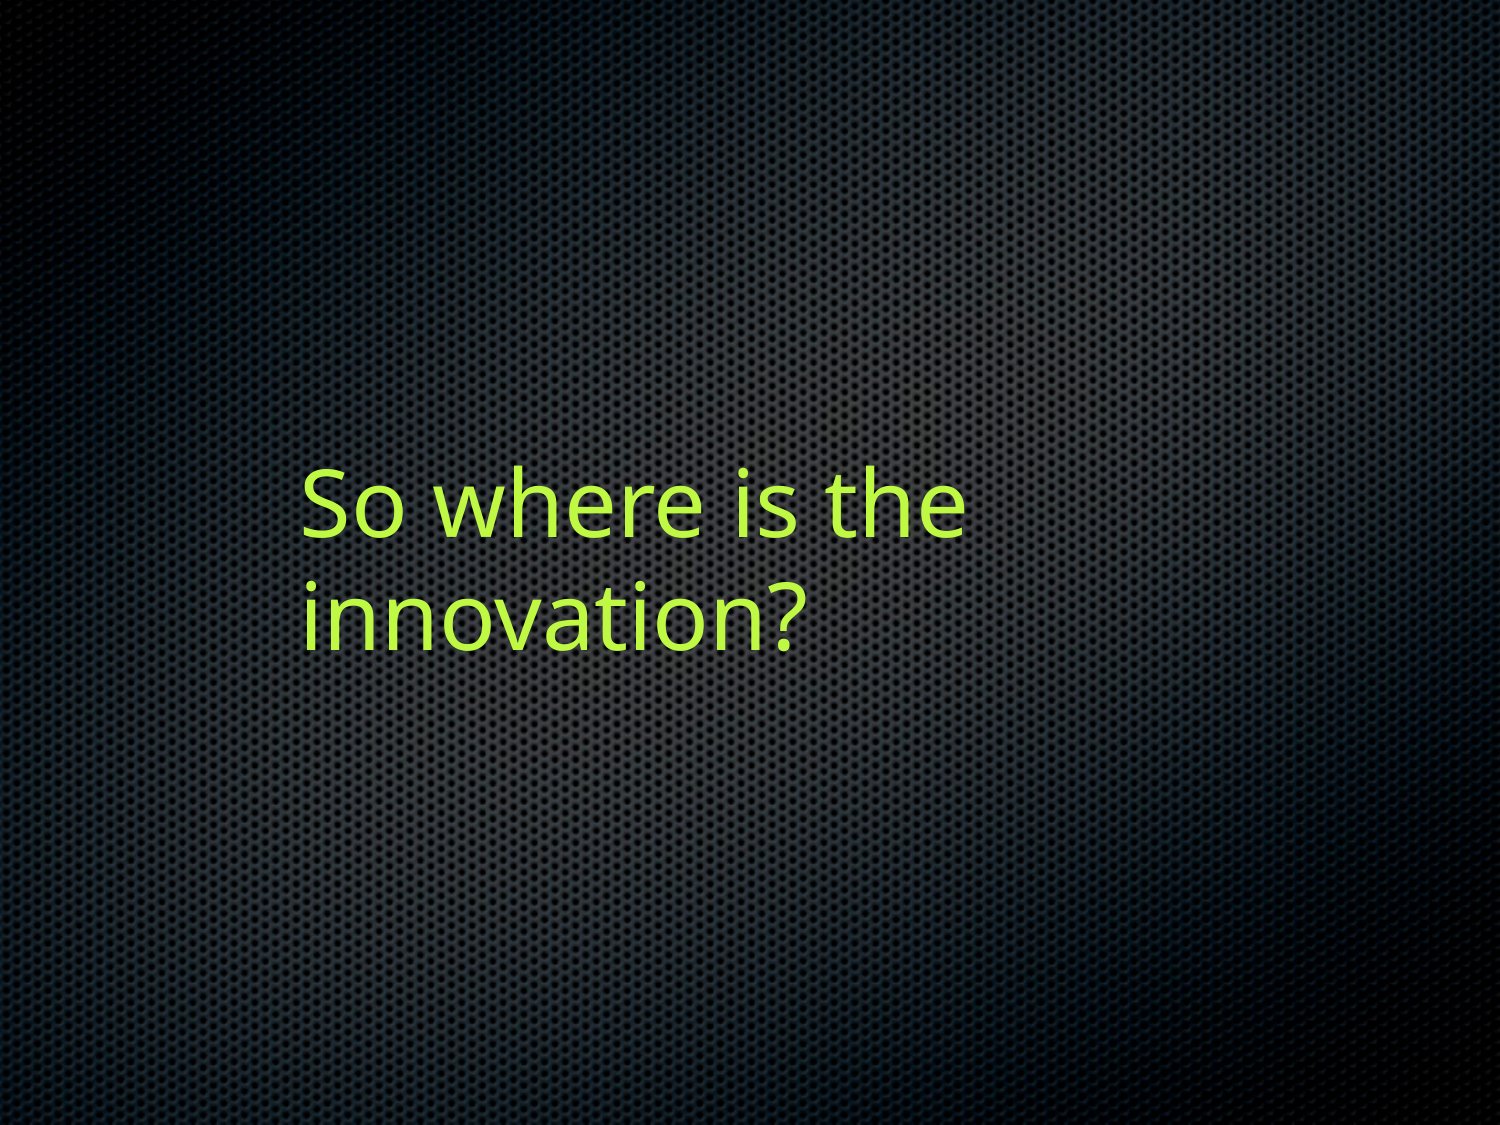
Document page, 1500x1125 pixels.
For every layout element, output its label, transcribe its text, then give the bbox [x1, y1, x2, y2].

picture [0, 0, 1500, 1125]
title So where is the innovation? [284, 435, 1249, 677]
